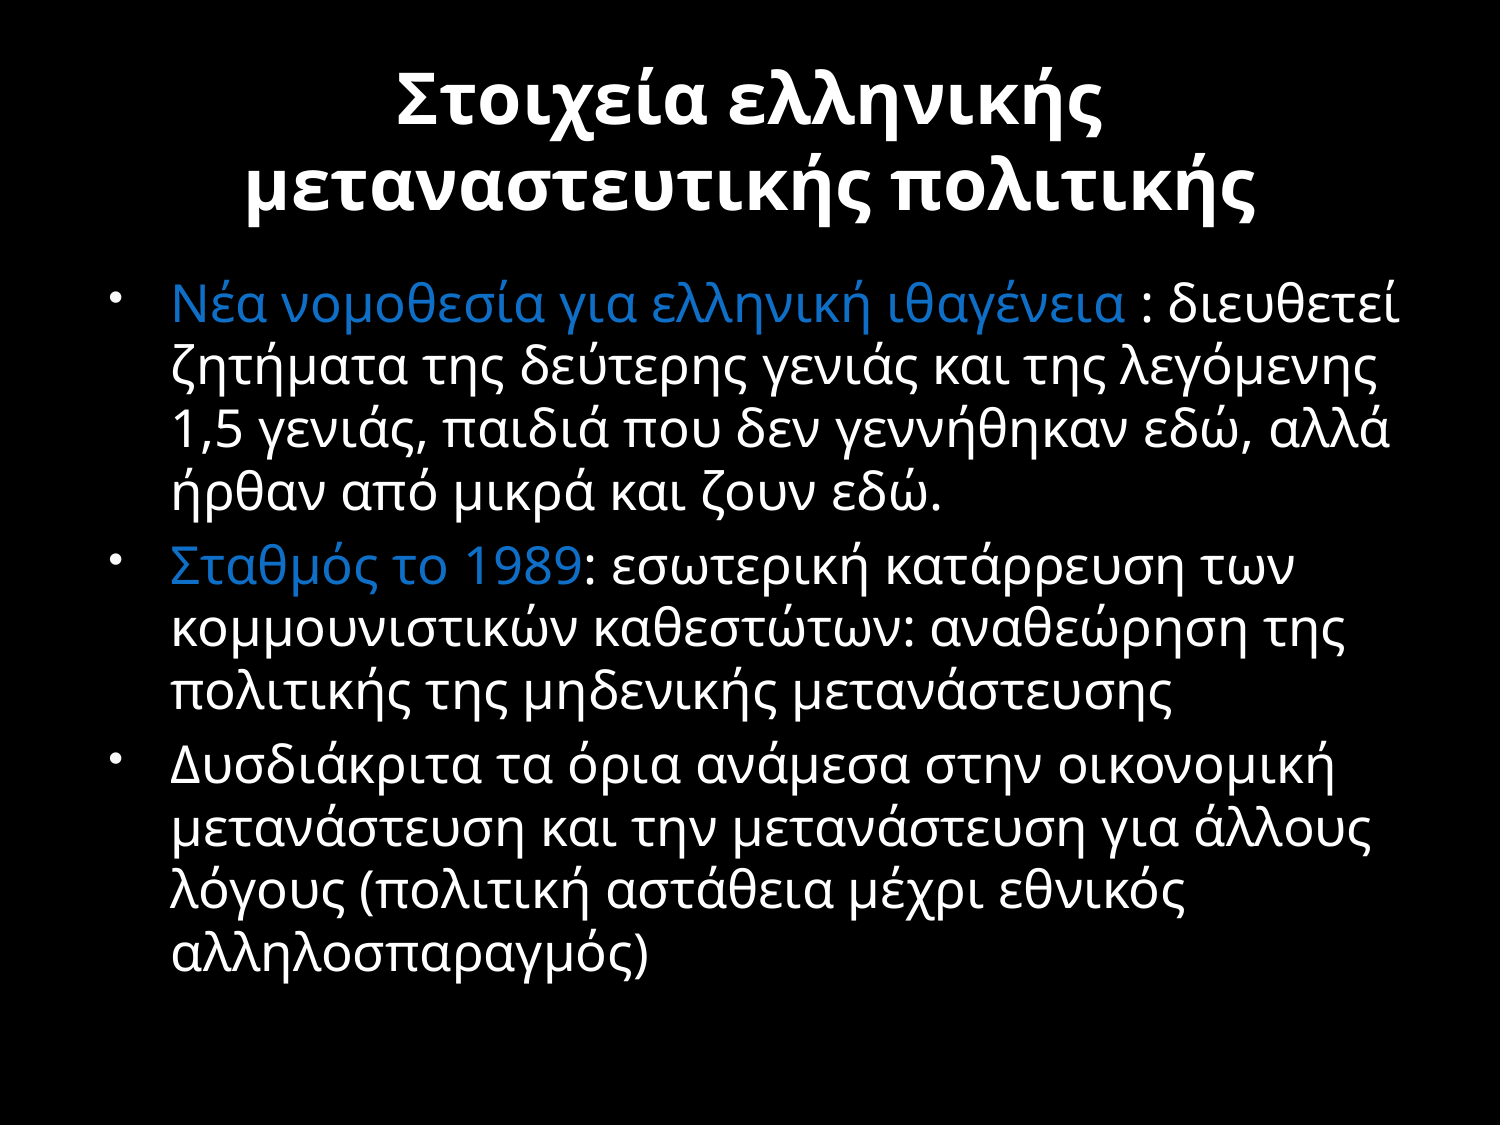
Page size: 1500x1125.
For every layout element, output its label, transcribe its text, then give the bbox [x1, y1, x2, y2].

list Νέα νομοθεσία για ελληνική ιθαγένεια : διευθετεί ζητήματα της δεύτερης γενιάς και της λεγόμενης 1,5 γενιάς, παιδιά που δεν γεννήθηκαν εδώ, αλλά ήρθαν από μικρά και ζουν εδώ. Σταθμός το 1989: εσωτερική κατάρρευση των κομμουνιστικών καθεστώτων: αναθεώρηση της πολιτικής της μηδενικής μετανάστευσης Δυσδιάκριτα τα όρια ανάμεσα στην οικονομική μετανάστευση και την μετανάστευση για άλλους λόγους (πολιτική αστάθεια μέχρι εθνικός αλληλοσπαραγμός) [75, 262, 1425, 1035]
title Στοιχεία ελληνικής μεταναστευτικής πολιτικής [75, 45, 1425, 233]
